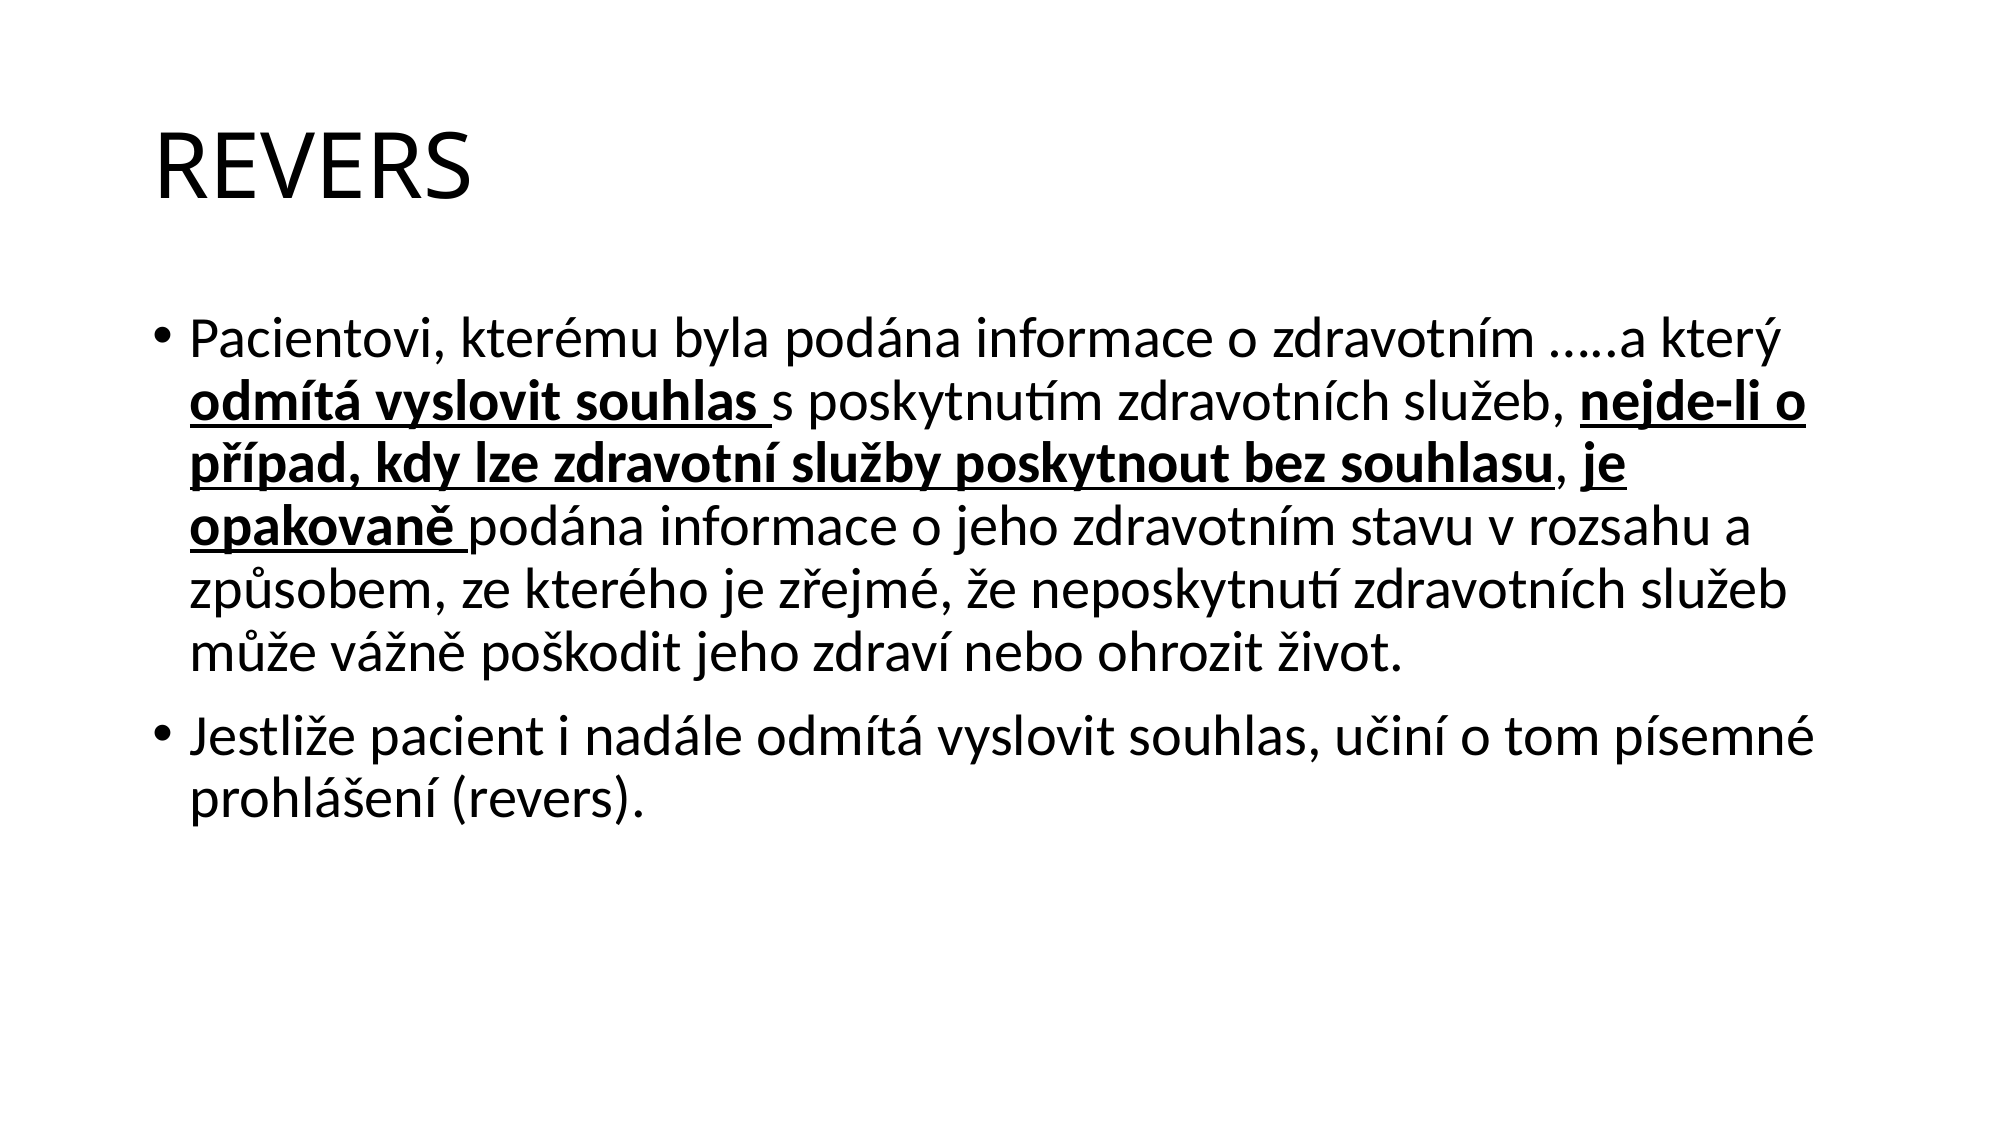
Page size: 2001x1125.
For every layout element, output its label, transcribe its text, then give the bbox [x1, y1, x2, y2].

list Pacientovi, kterému byla podána informace o zdravotním …..a který odmítá vyslovit souhlas s poskytnutím zdravotních služeb, nejde-li o případ, kdy lze zdravotní služby poskytnout bez souhlasu, je opakovaně podána informace o jeho zdravotním stavu v rozsahu a způsobem, ze kterého je zřejmé, že neposkytnutí zdravotních služeb může vážně poškodit jeho zdraví nebo ohrozit život. Jestliže pacient i nadále odmítá vyslovit souhlas, učiní o tom písemné prohlášení (revers). [137, 299, 1863, 1014]
title REVERS [137, 59, 1863, 278]
